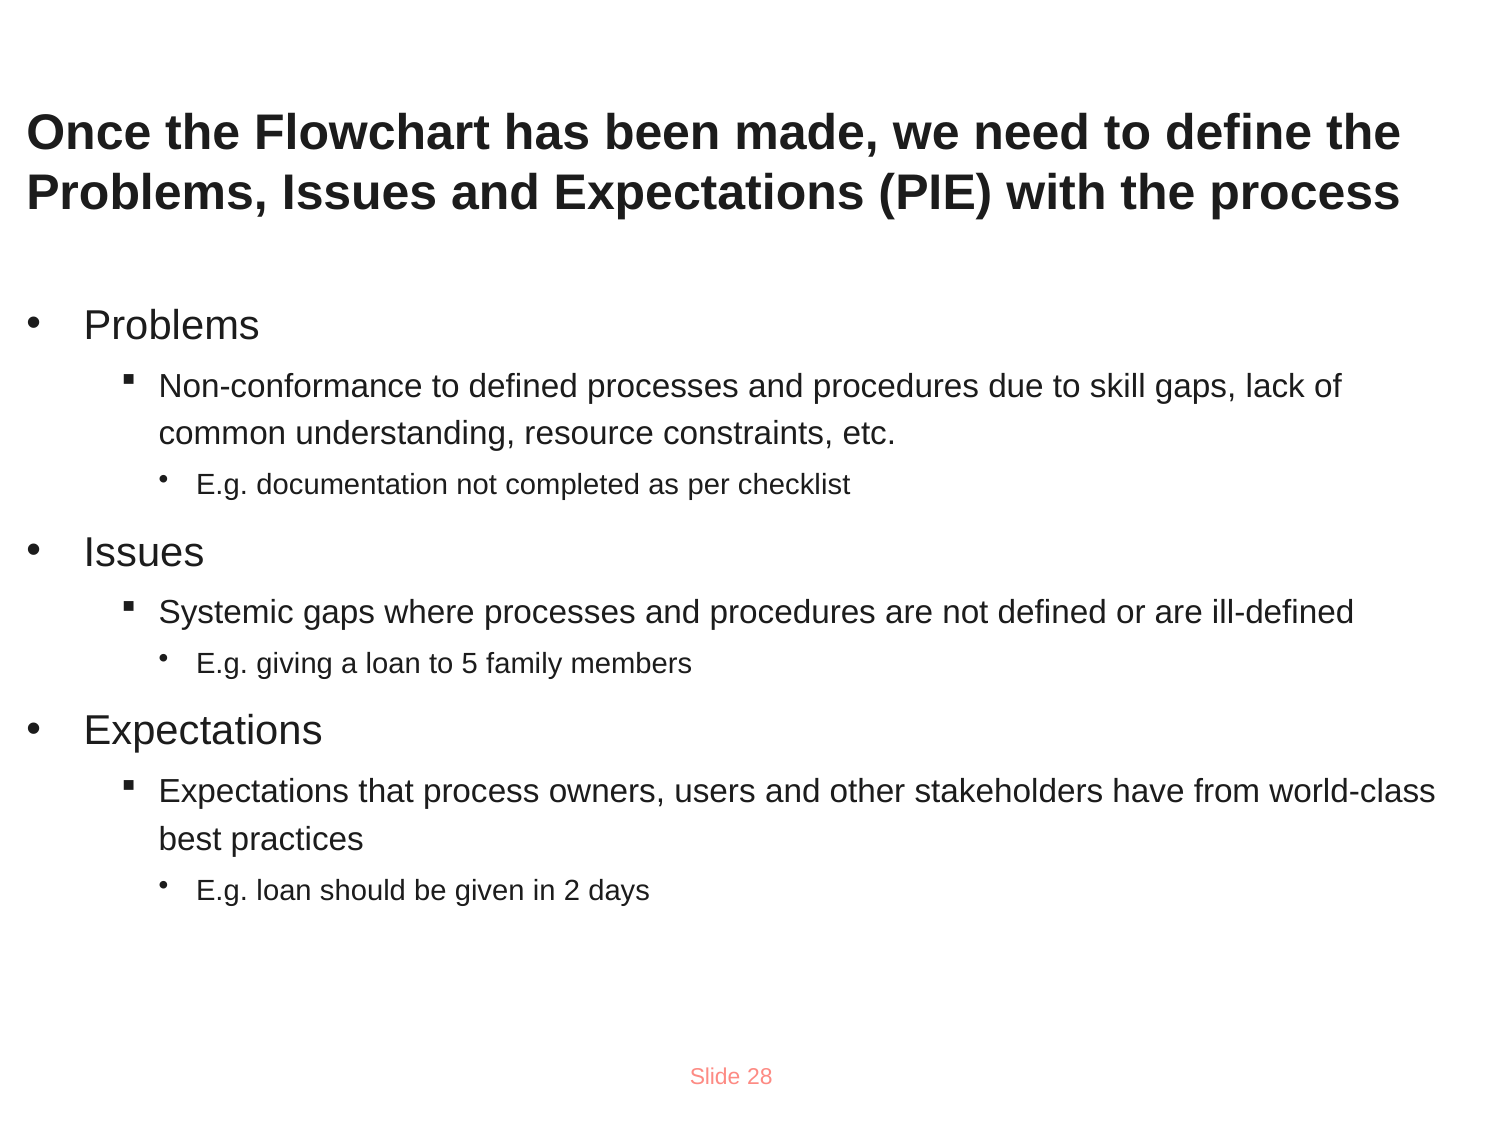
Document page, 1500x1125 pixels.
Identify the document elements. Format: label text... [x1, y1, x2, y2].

title Once the Flowchart has been made, we need to define the Problems, Issues and Expectations (PIE) with the process [26, 99, 1472, 224]
list Problems Non-conformance to defined processes and procedures due to skill gaps, lack of common understanding, resource constraints, etc. E.g. documentation not completed as per checklist Issues Systemic gaps where processes and procedures are not defined or are ill-defined E.g. giving a loan to 5 family members Expectations Expectations that process owners, users and other stakeholders have from world-class best practices E.g. loan should be given in 2 days [26, 287, 1474, 999]
